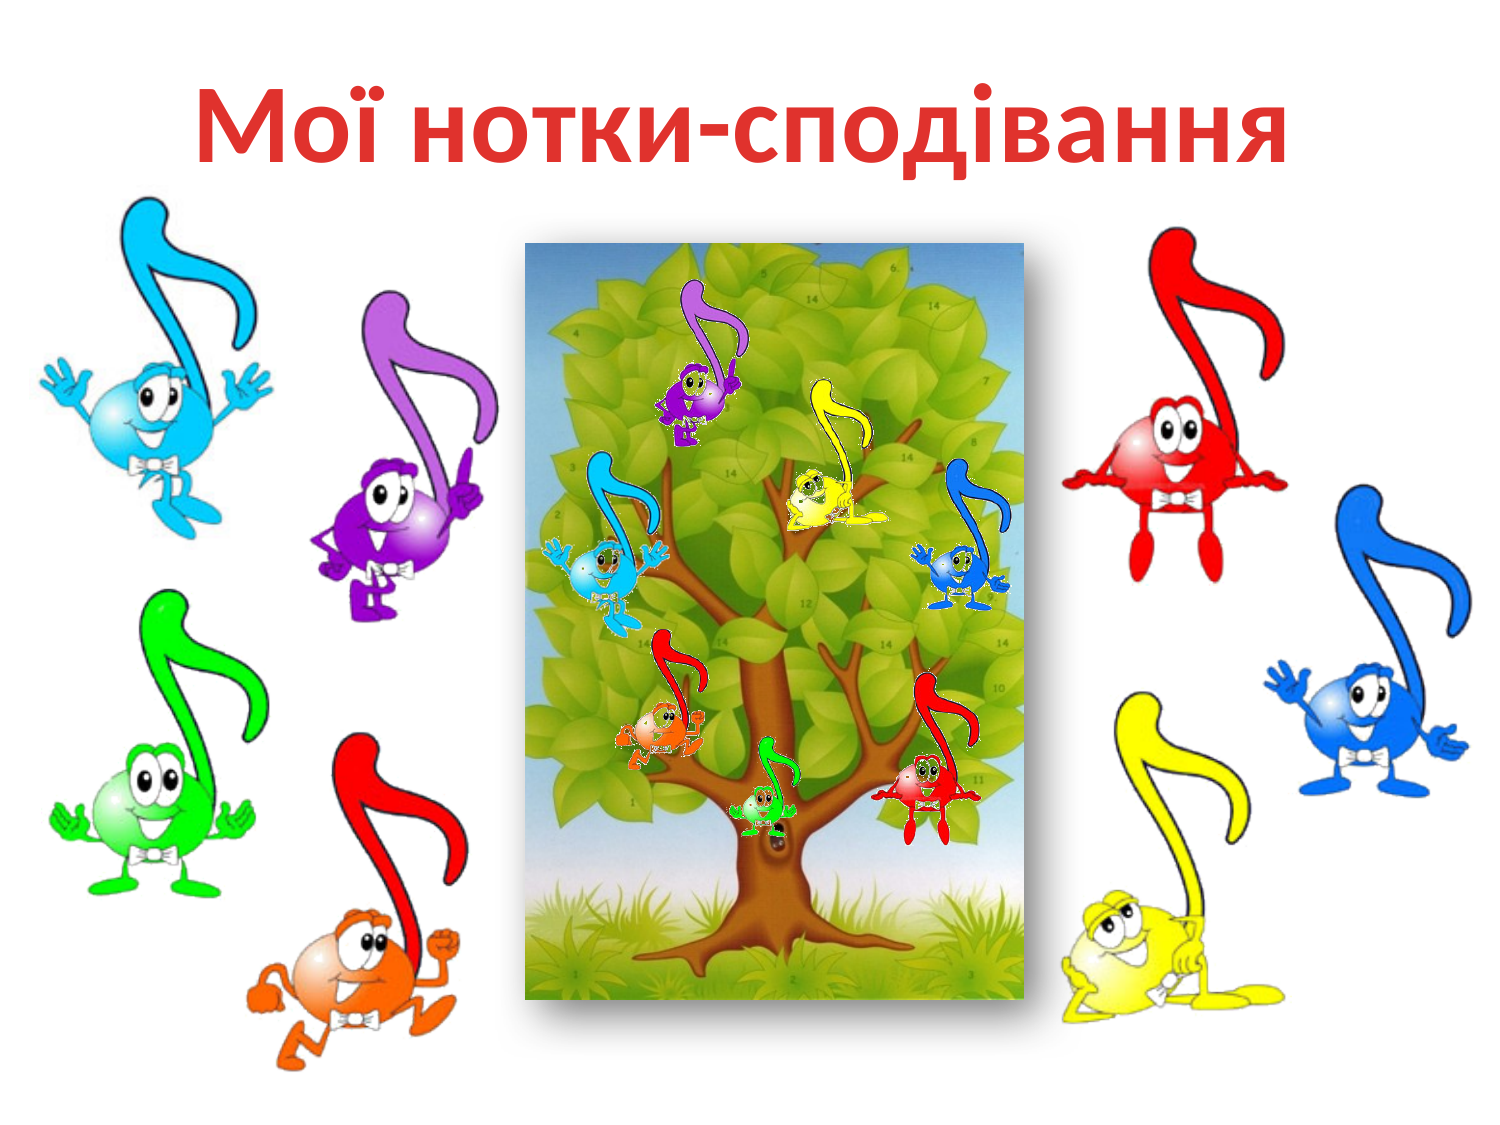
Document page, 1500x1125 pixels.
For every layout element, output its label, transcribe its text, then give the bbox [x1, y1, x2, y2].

picture [525, 243, 1025, 1000]
text_box Мої нотки-сподівання [177, 42, 1309, 193]
picture [1033, 219, 1500, 1047]
picture [29, 184, 524, 1082]
